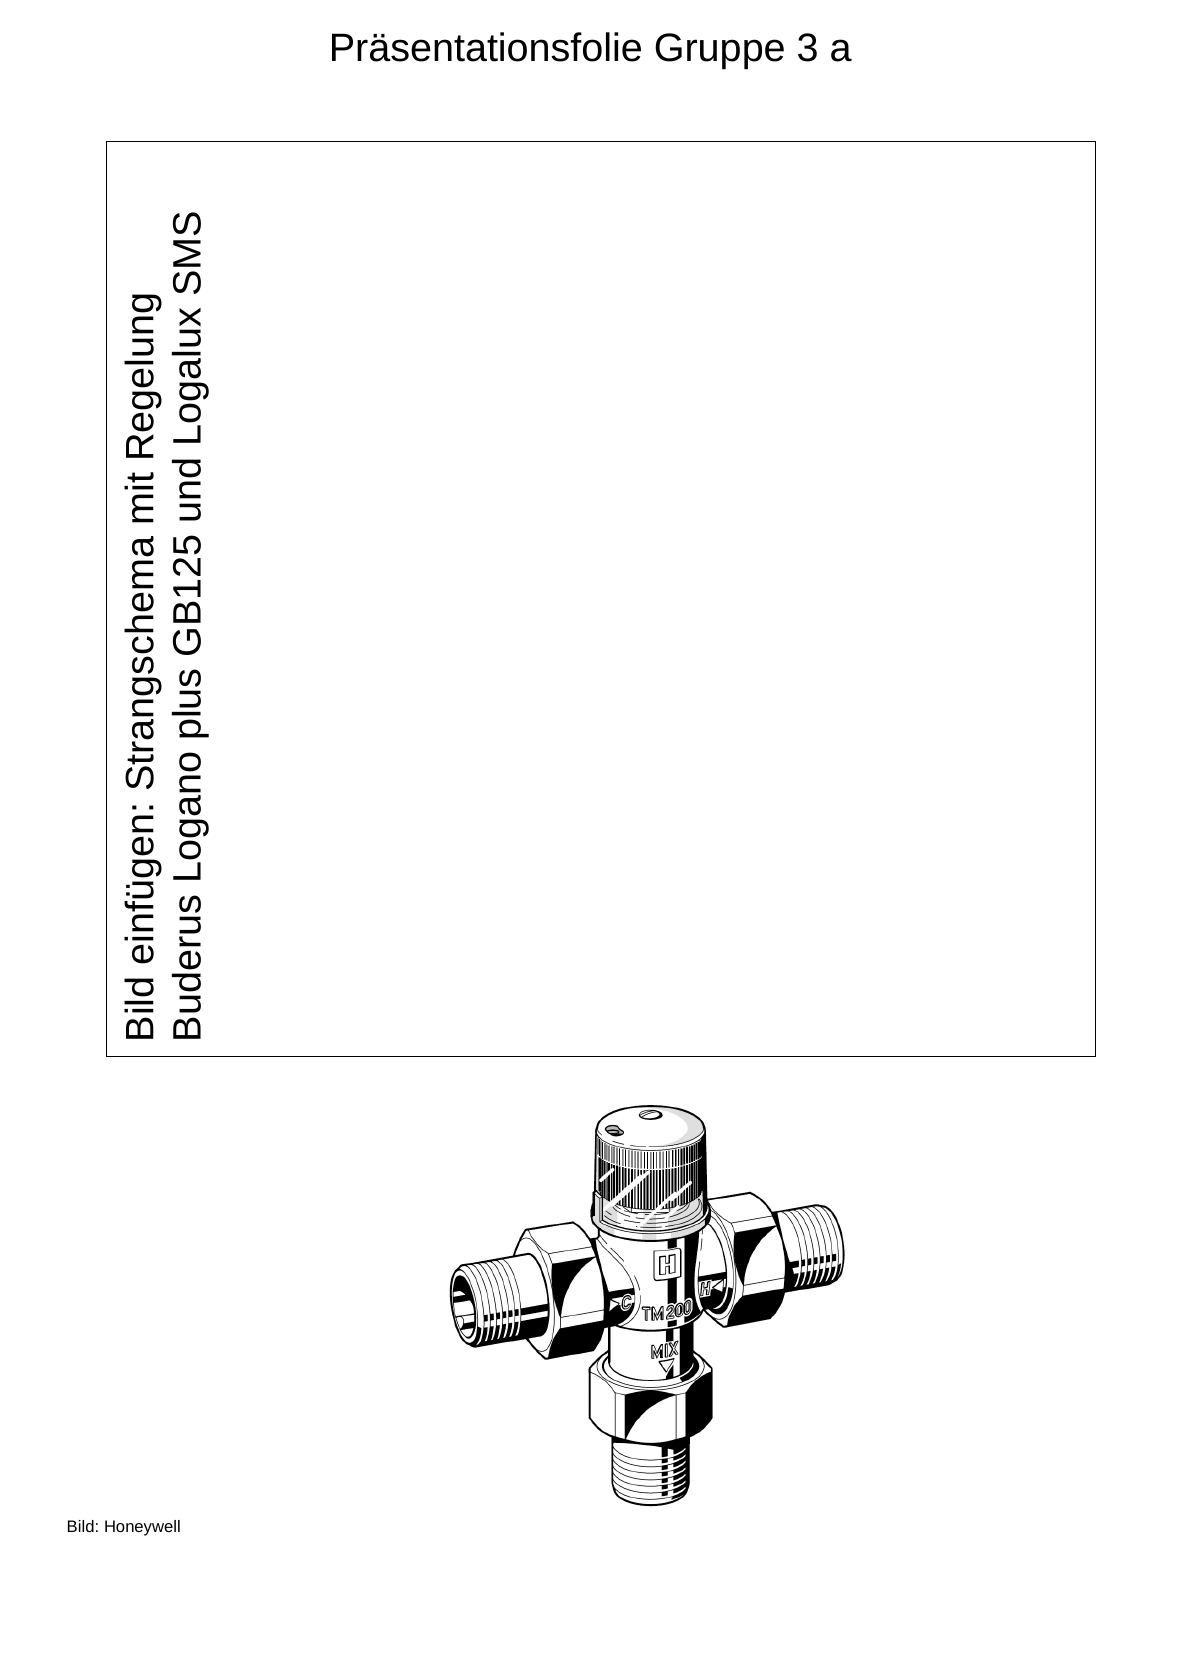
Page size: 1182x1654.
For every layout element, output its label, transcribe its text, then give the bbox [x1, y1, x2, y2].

picture [416, 1056, 859, 1511]
title Präsentationsfolie Gruppe 3 a [88, 0, 1093, 92]
text_box Bild einfügen: Strangschema mit Regelung Buderus Logano plus GB125 und Logalux SMS [106, 141, 1096, 1057]
text_box Bild: Honeywell [51, 1508, 643, 1544]
